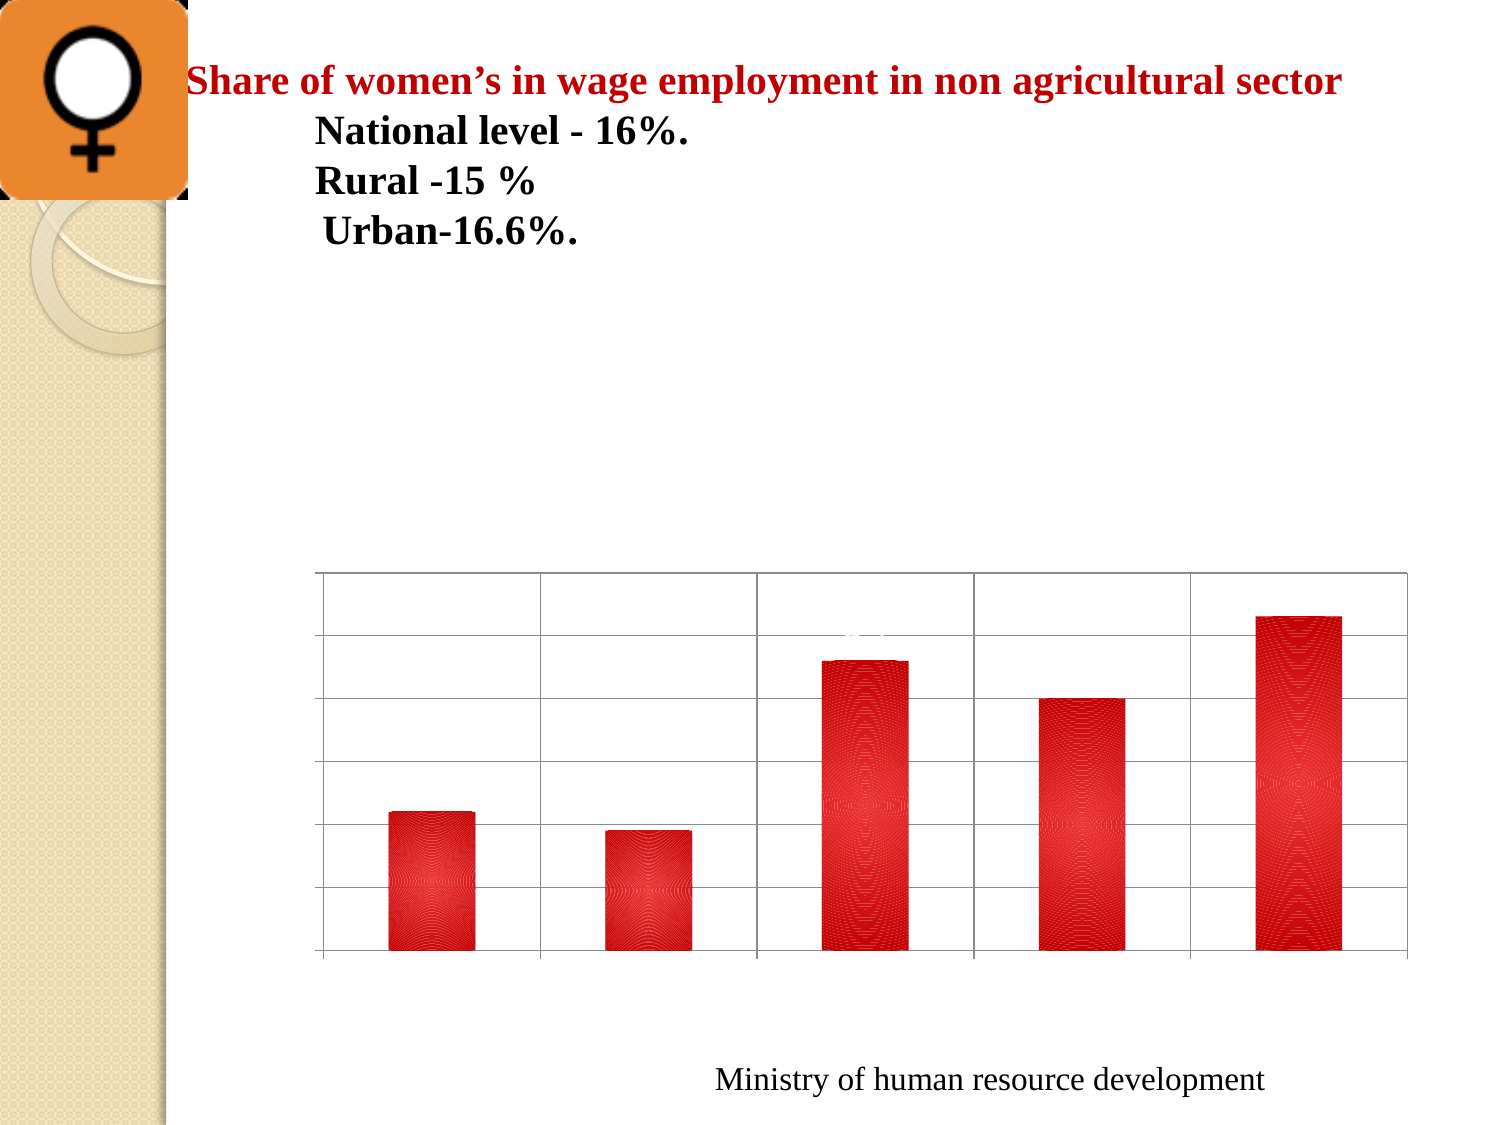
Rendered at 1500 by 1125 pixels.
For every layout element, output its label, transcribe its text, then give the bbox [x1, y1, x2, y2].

text_box Ministry of human resource development [699, 1049, 1488, 1105]
text_box Share of women’s in wage employment in non agricultural sector National level - 16%. Rural -15 % Urban-16.6%. [149, 45, 1500, 261]
picture [0, 0, 188, 201]
chart [187, 374, 1413, 1038]
